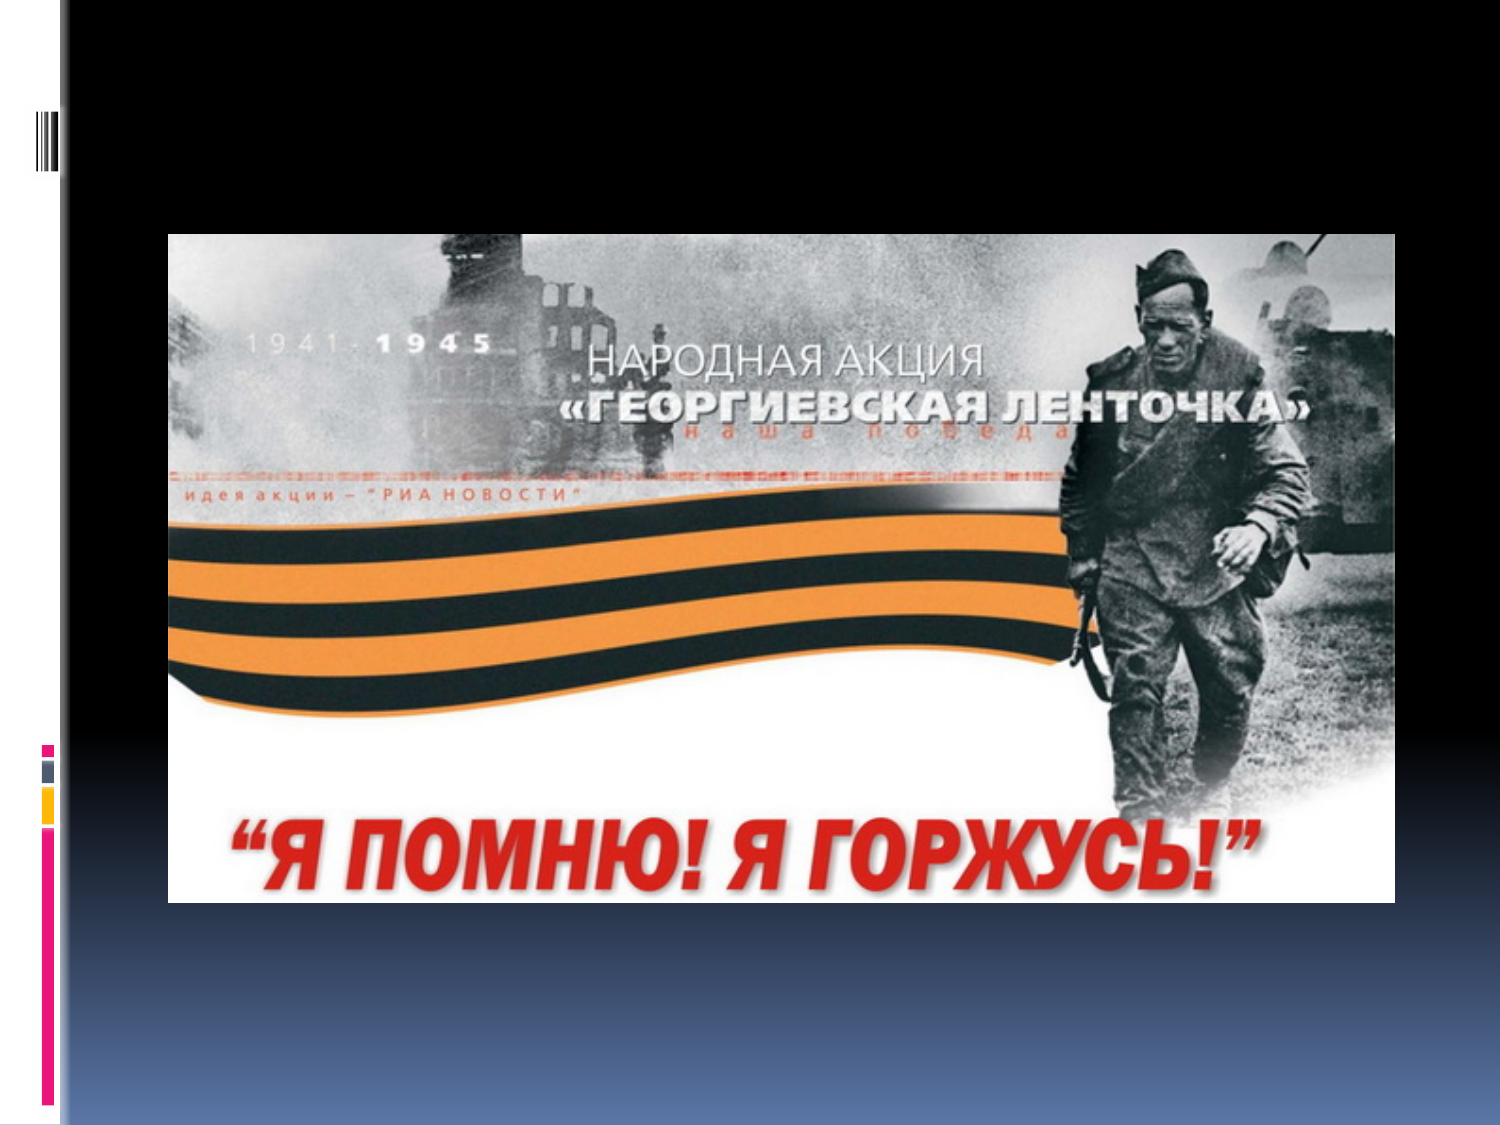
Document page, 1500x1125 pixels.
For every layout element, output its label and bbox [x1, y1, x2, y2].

list [167, 233, 1395, 903]
